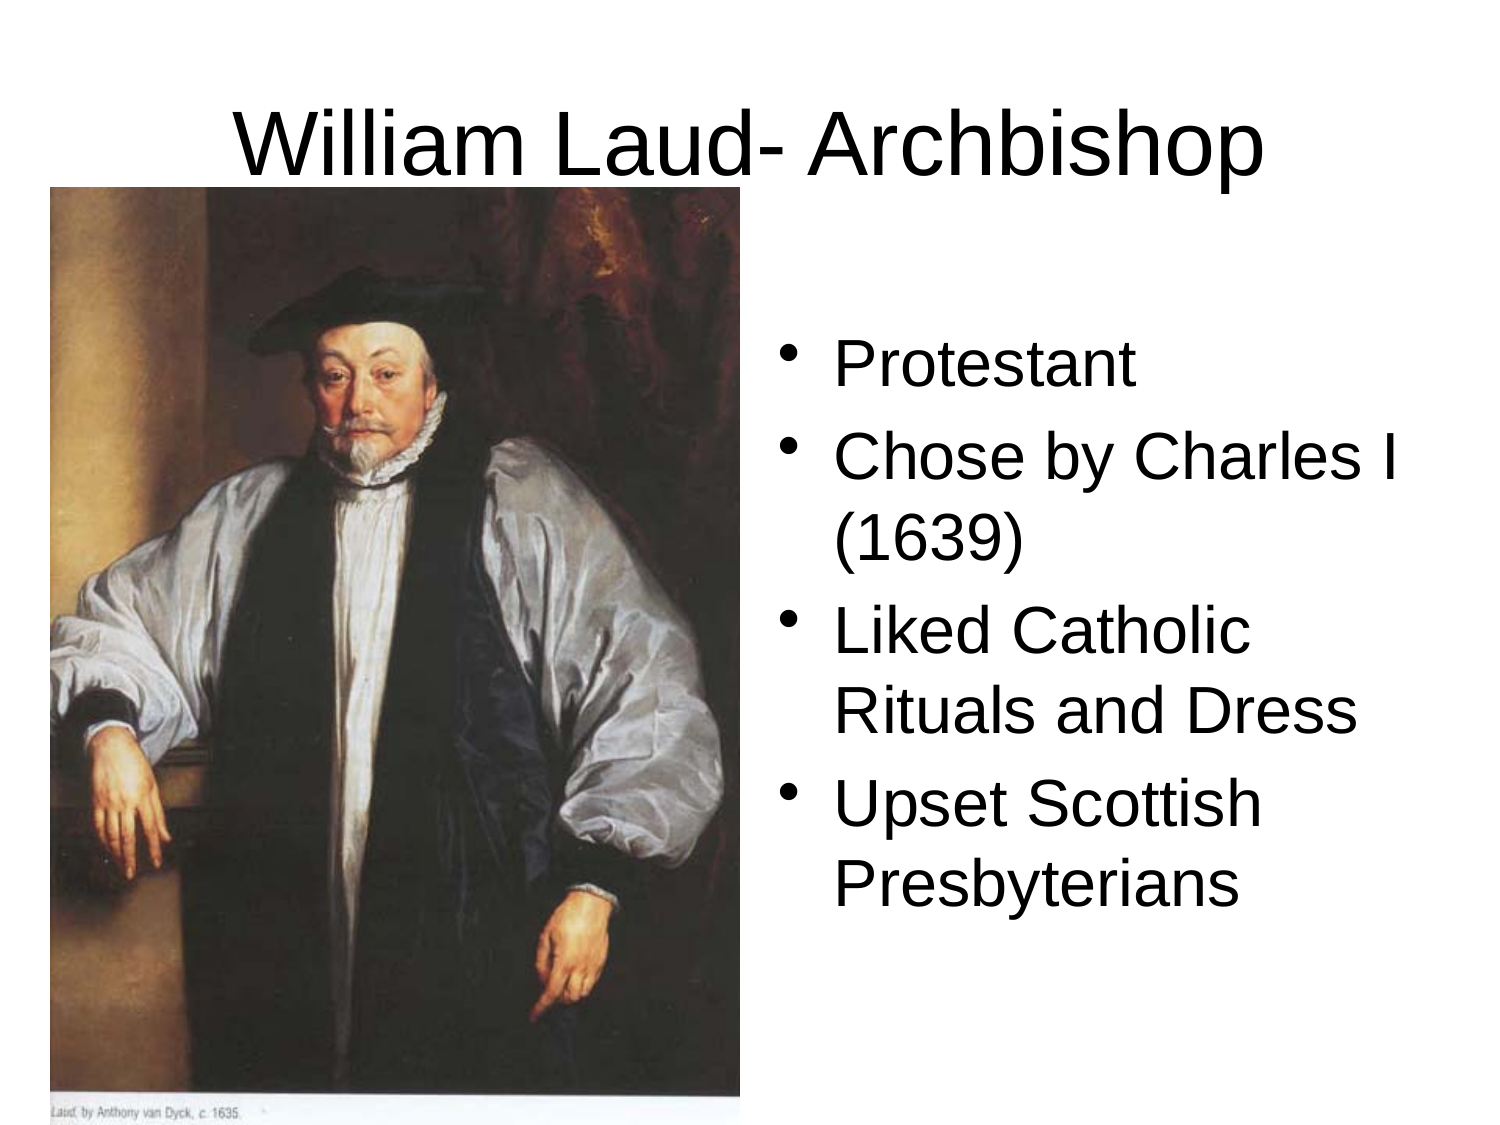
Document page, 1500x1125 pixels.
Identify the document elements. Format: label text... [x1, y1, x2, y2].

list Protestant Chose by Charles I (1639) Liked Catholic Rituals and Dress Upset Scottish Presbyterians [762, 312, 1451, 1056]
title William Laud- Archbishop [74, 44, 1426, 233]
picture [49, 187, 740, 1125]
